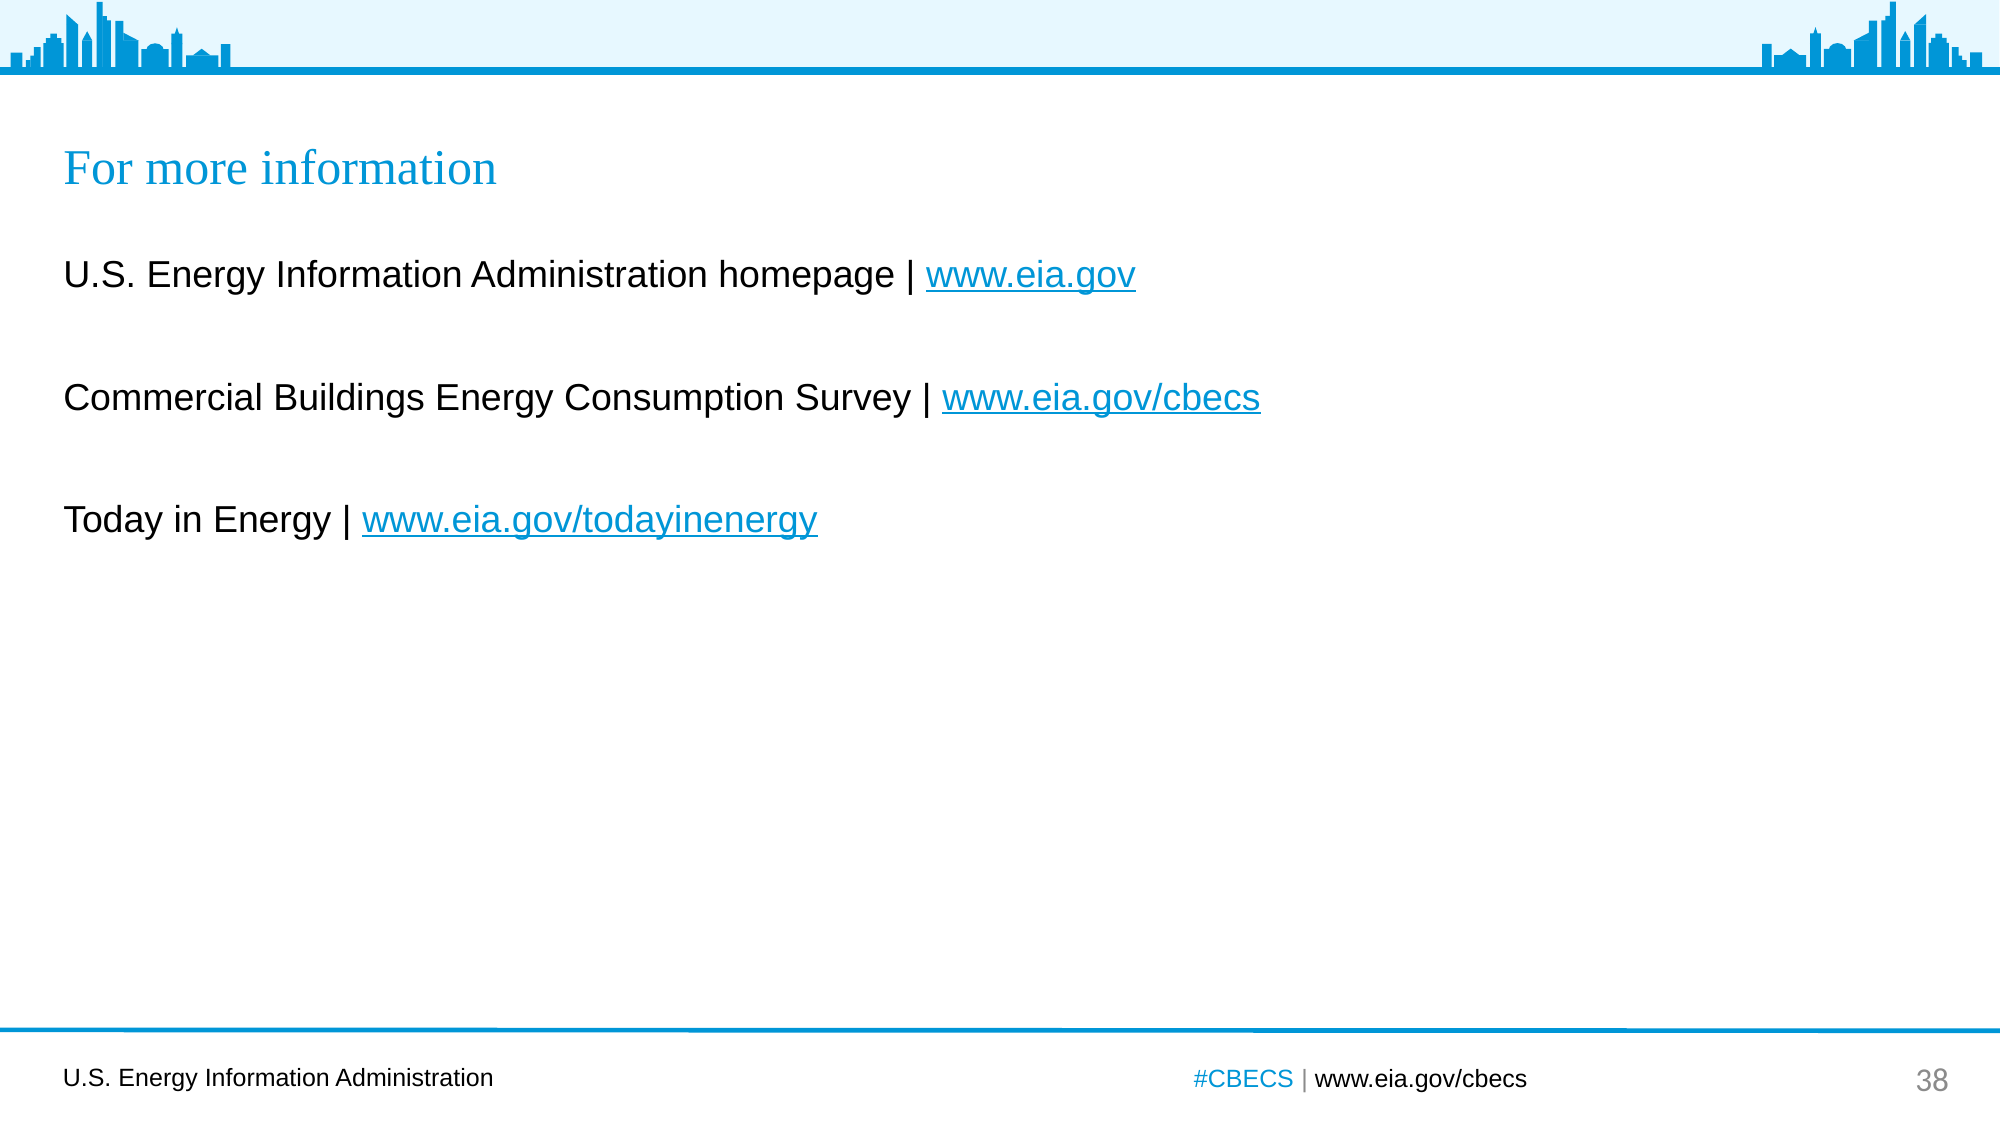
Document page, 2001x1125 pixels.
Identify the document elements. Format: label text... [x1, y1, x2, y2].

title For more information [48, 77, 1952, 202]
slide_number 38 [1886, 1048, 1978, 1109]
list U.S. Energy Information Administration homepage | www.eia.gov Commercial Buildings Energy Consumption Survey | www.eia.gov/cbecs Today in Energy | www.eia.gov/todayinenergy [48, 247, 1952, 862]
footer #CBECS | www.eia.gov/cbecs [1023, 1047, 1699, 1107]
